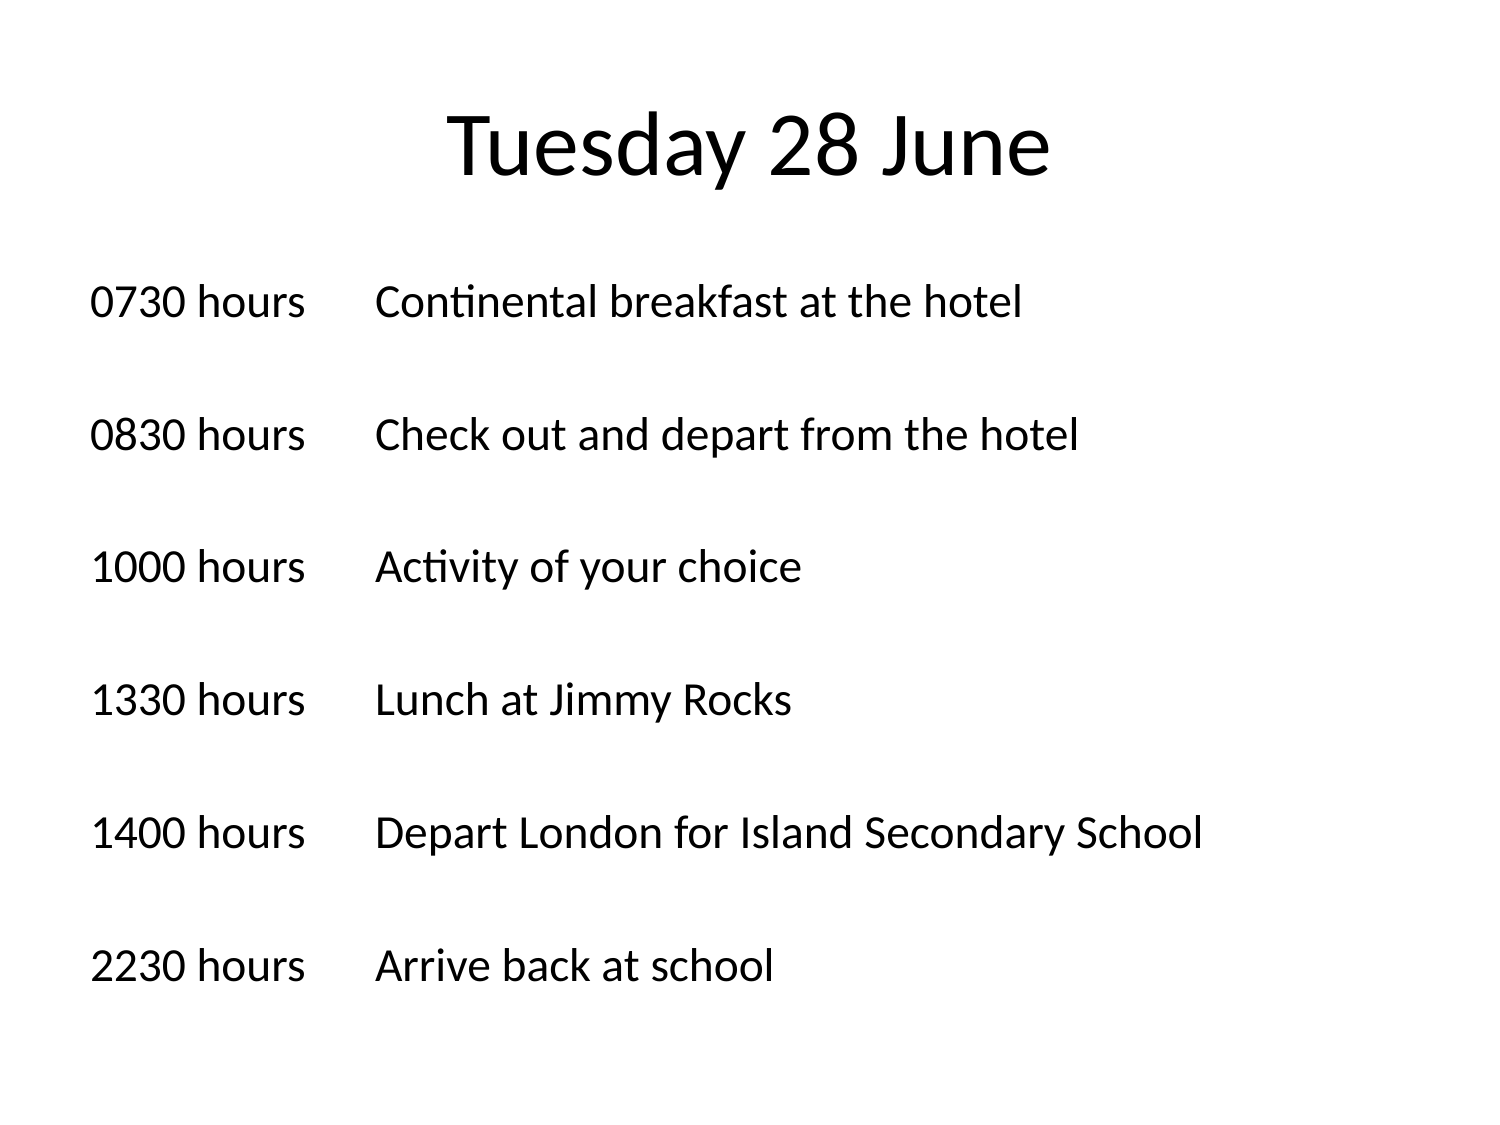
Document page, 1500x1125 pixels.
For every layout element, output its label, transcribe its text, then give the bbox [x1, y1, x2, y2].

title Tuesday 28 June [75, 45, 1425, 233]
list 0730 hours Continental breakfast at the hotel 0830 hours Check out and depart from the hotel 1000 hours Activity of your choice 1330 hours Lunch at Jimmy Rocks 1400 hours Depart London for Island Secondary School 2230 hours Arrive back at school [75, 262, 1425, 1005]
